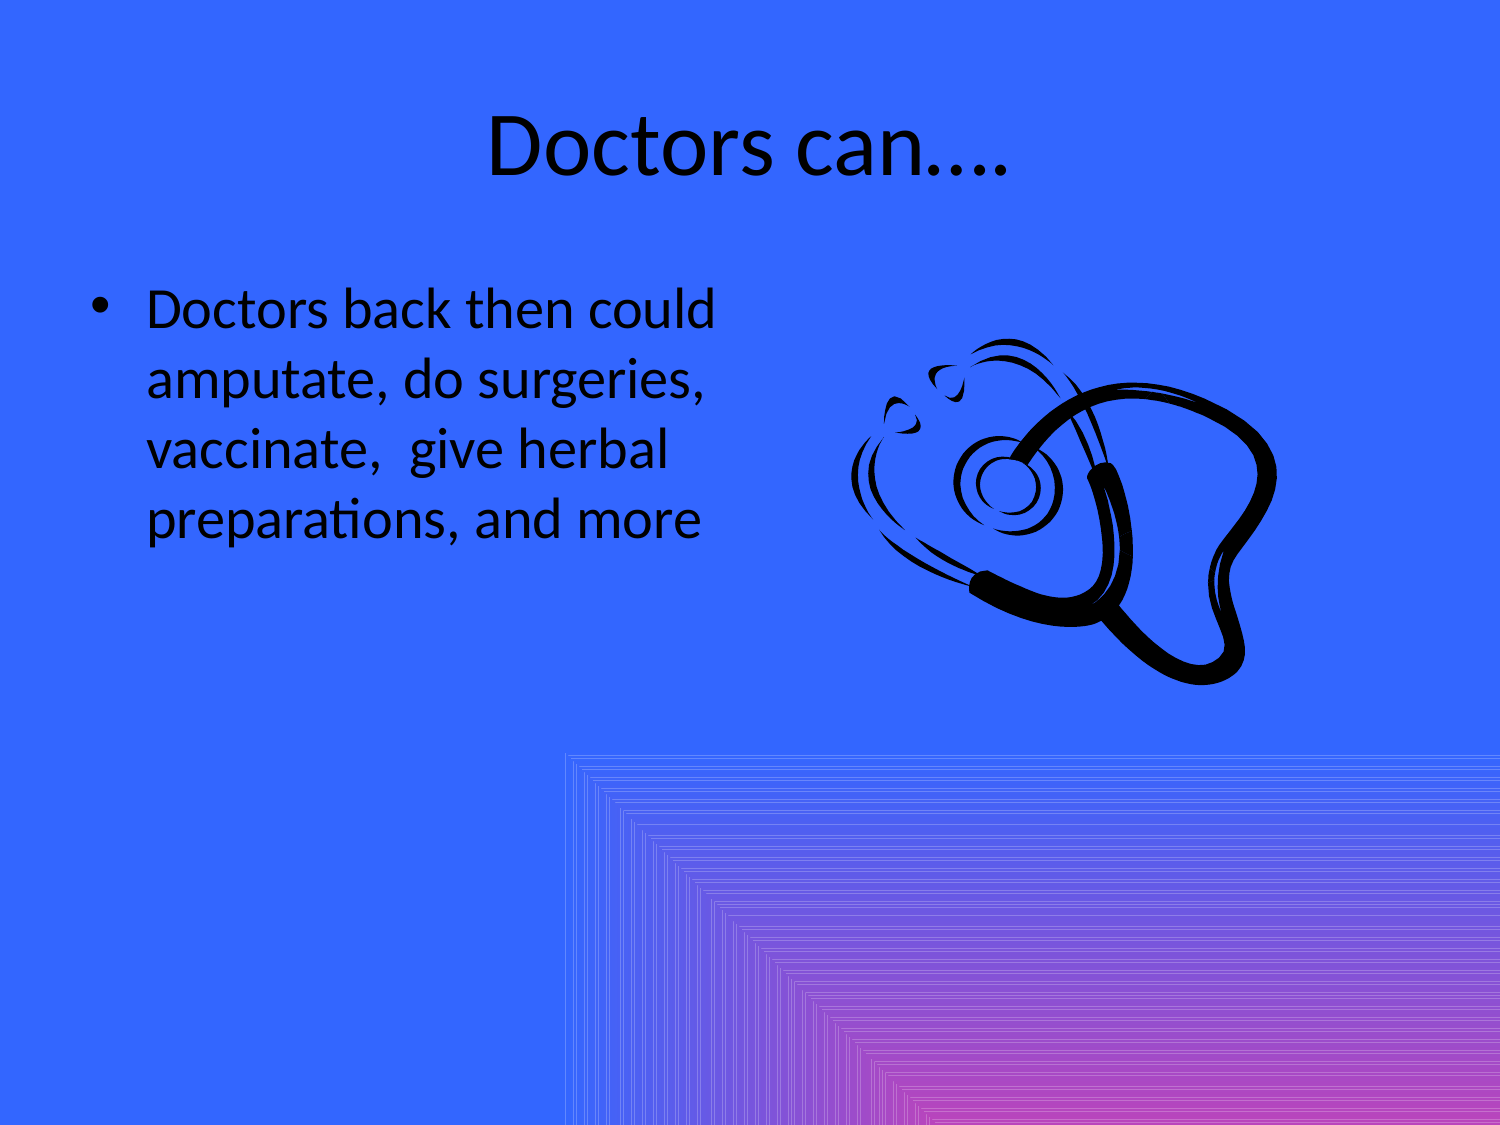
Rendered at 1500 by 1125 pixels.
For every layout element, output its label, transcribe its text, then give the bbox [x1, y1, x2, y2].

title Doctors can…. [75, 45, 1425, 233]
picture [824, 312, 1337, 713]
list Doctors back then could amputate, do surgeries, vaccinate, give herbal preparations, and more [75, 262, 738, 1005]
